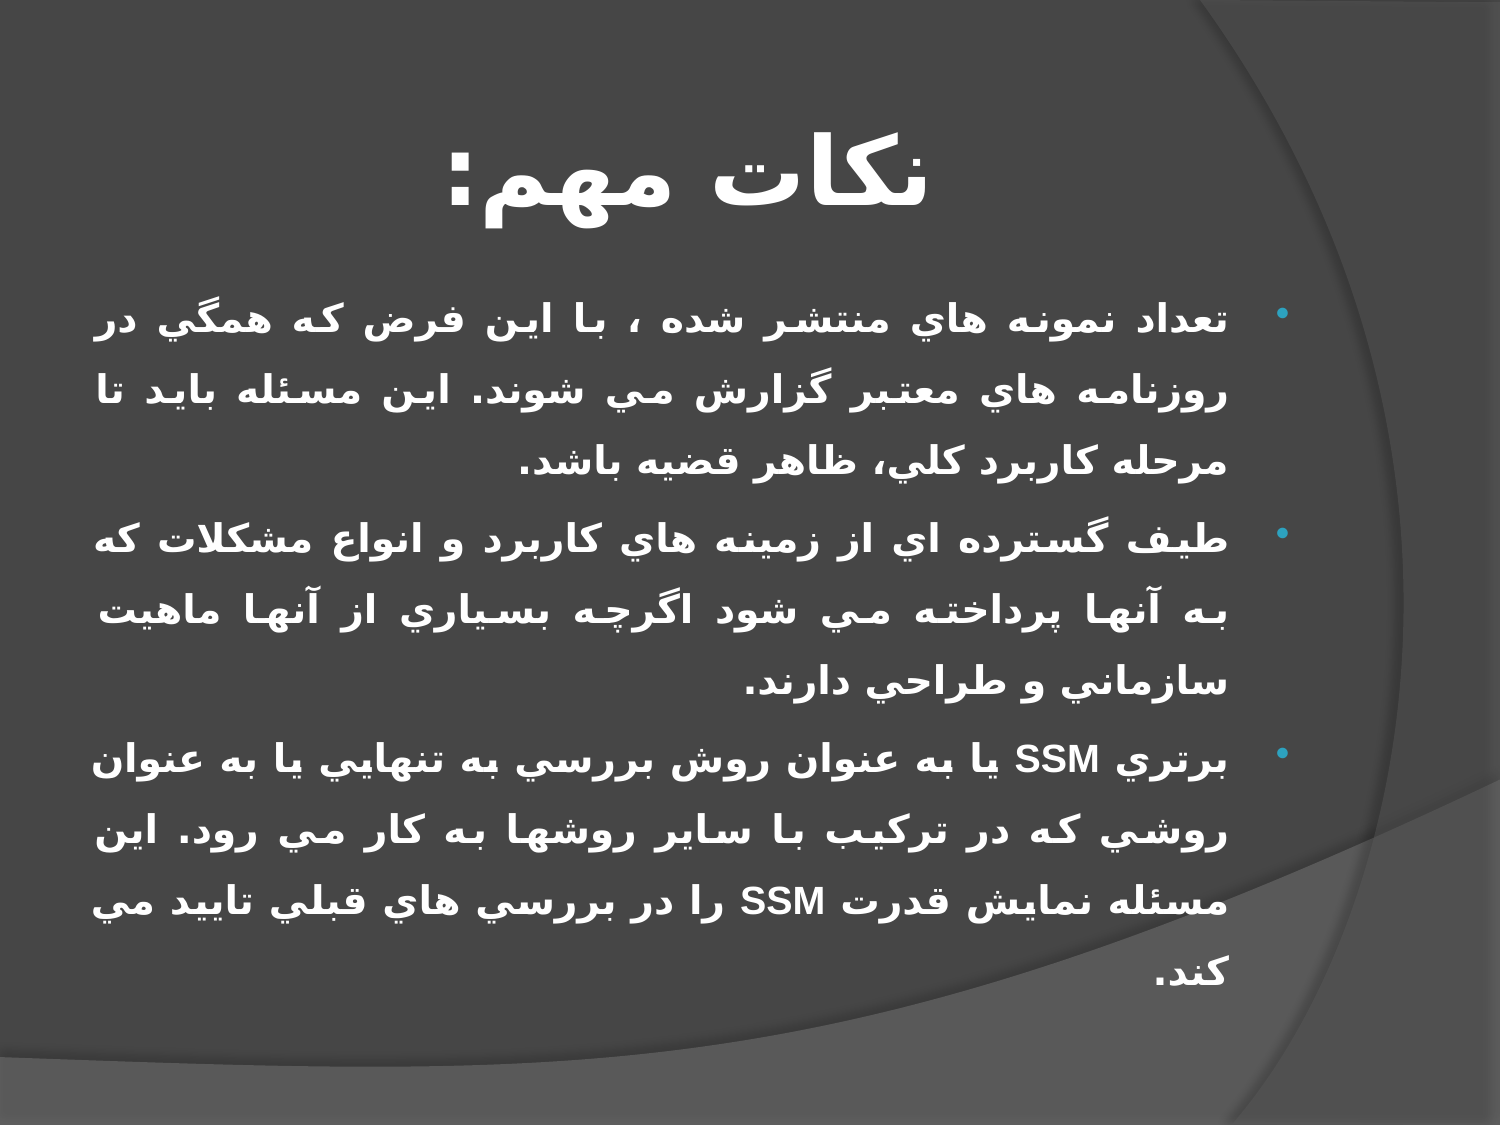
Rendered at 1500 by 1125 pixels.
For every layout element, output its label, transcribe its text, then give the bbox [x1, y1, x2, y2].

list تعداد نمونه هاي منتشر شده ، با اين فرض كه همگي در روزنامه هاي معتبر گزارش مي شوند. اين مسئله بايد تا مرحله كاربرد كلي، ظاهر قضيه باشد. طيف گسترده اي از زمينه هاي كاربرد و انواع مشكلات كه به آنها پرداخته مي شود اگرچه بسياري از آنها ماهيت سازماني و طراحي دارند. برتري SSM يا به عنوان روش بررسي به تنهايي يا به عنوان روشي كه در تركيب با ساير روشها به كار مي رود. اين مسئله نمايش قدرت SSM را در بررسي هاي قبلي تاييد مي كند. [75, 262, 1300, 1005]
title نكات مهم: [75, 45, 1300, 233]
